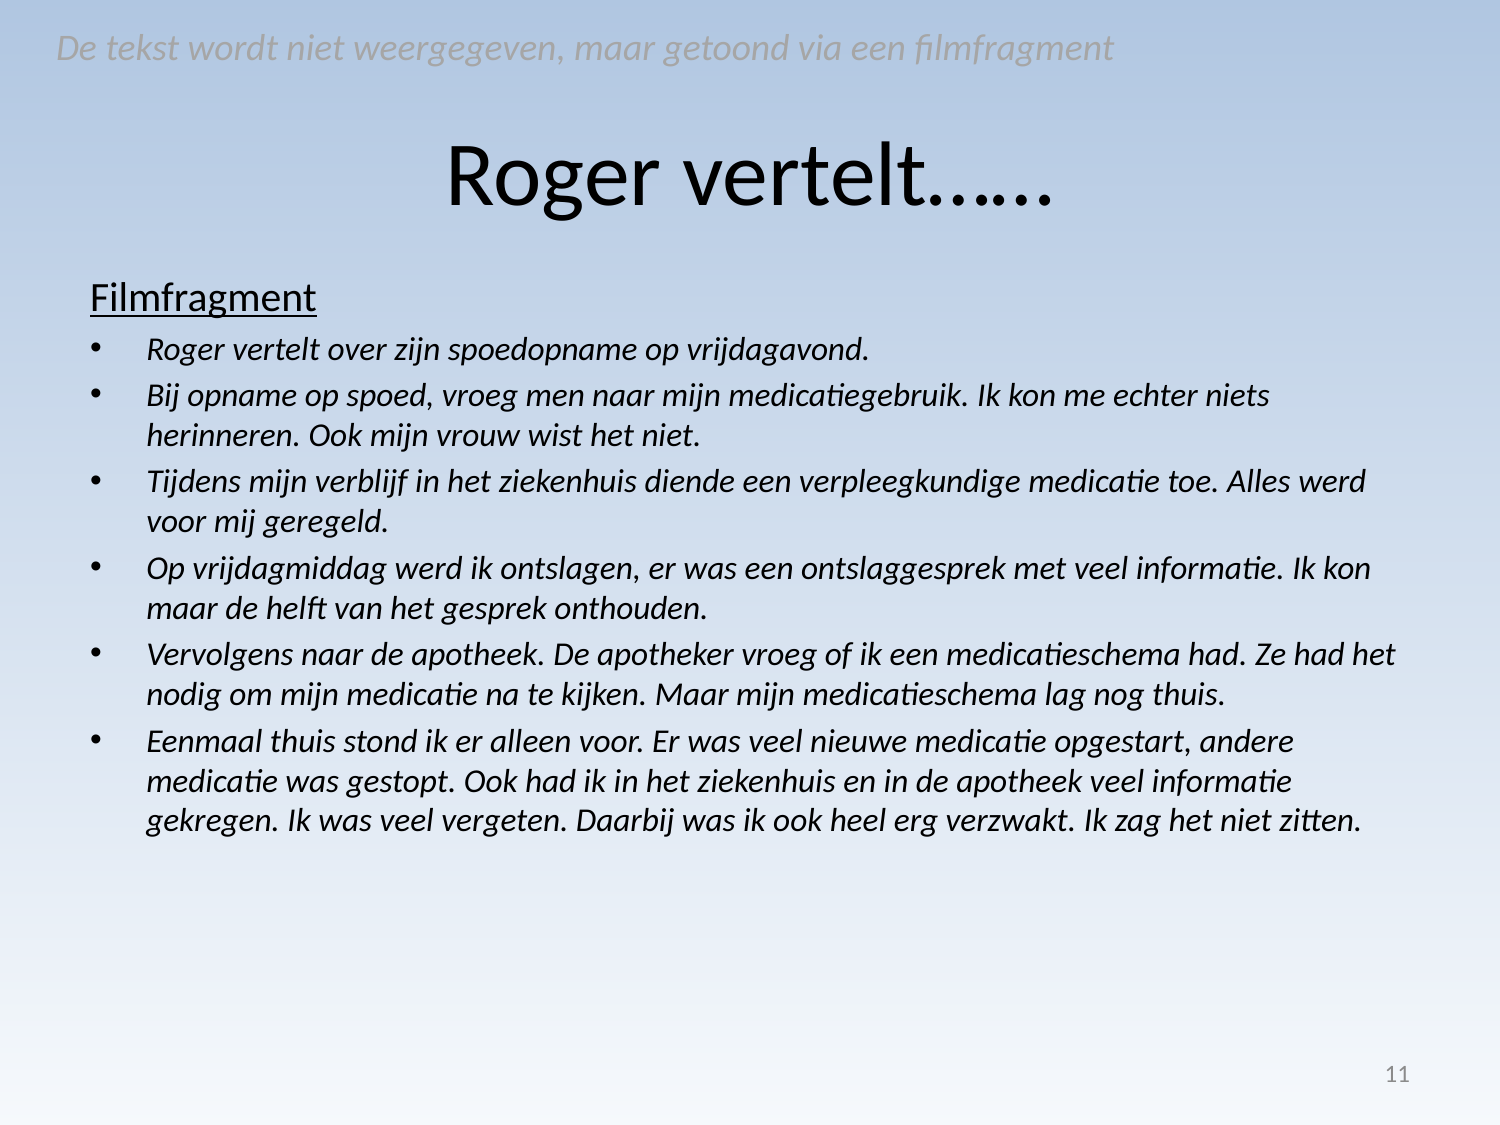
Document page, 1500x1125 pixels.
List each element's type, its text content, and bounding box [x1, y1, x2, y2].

list Filmfragment Roger vertelt over zijn spoedopname op vrijdagavond. Bij opname op spoed, vroeg men naar mijn medicatiegebruik. Ik kon me echter niets herinneren. Ook mijn vrouw wist het niet. Tijdens mijn verblijf in het ziekenhuis diende een verpleegkundige medicatie toe. Alles werd voor mij geregeld. Op vrijdagmiddag werd ik ontslagen, er was een ontslaggesprek met veel informatie. Ik kon maar de helft van het gesprek onthouden. Vervolgens naar de apotheek. De apotheker vroeg of ik een medicatieschema had. Ze had het nodig om mijn medicatie na te kijken. Maar mijn medicatieschema lag nog thuis. Eenmaal thuis stond ik er alleen voor. Er was veel nieuwe medicatie opgestart, andere medicatie was gestopt. Ook had ik in het ziekenhuis en in de apotheek veel informatie gekregen. Ik was veel vergeten. Daarbij was ik ook heel erg verzwakt. Ik zag het niet zitten. [75, 262, 1425, 1005]
text_box De tekst wordt niet weergegeven, maar getoond via een filmfragment [41, 15, 1306, 75]
title Roger vertelt…… [75, 75, 1425, 262]
slide_number 11 [1074, 1042, 1425, 1103]
